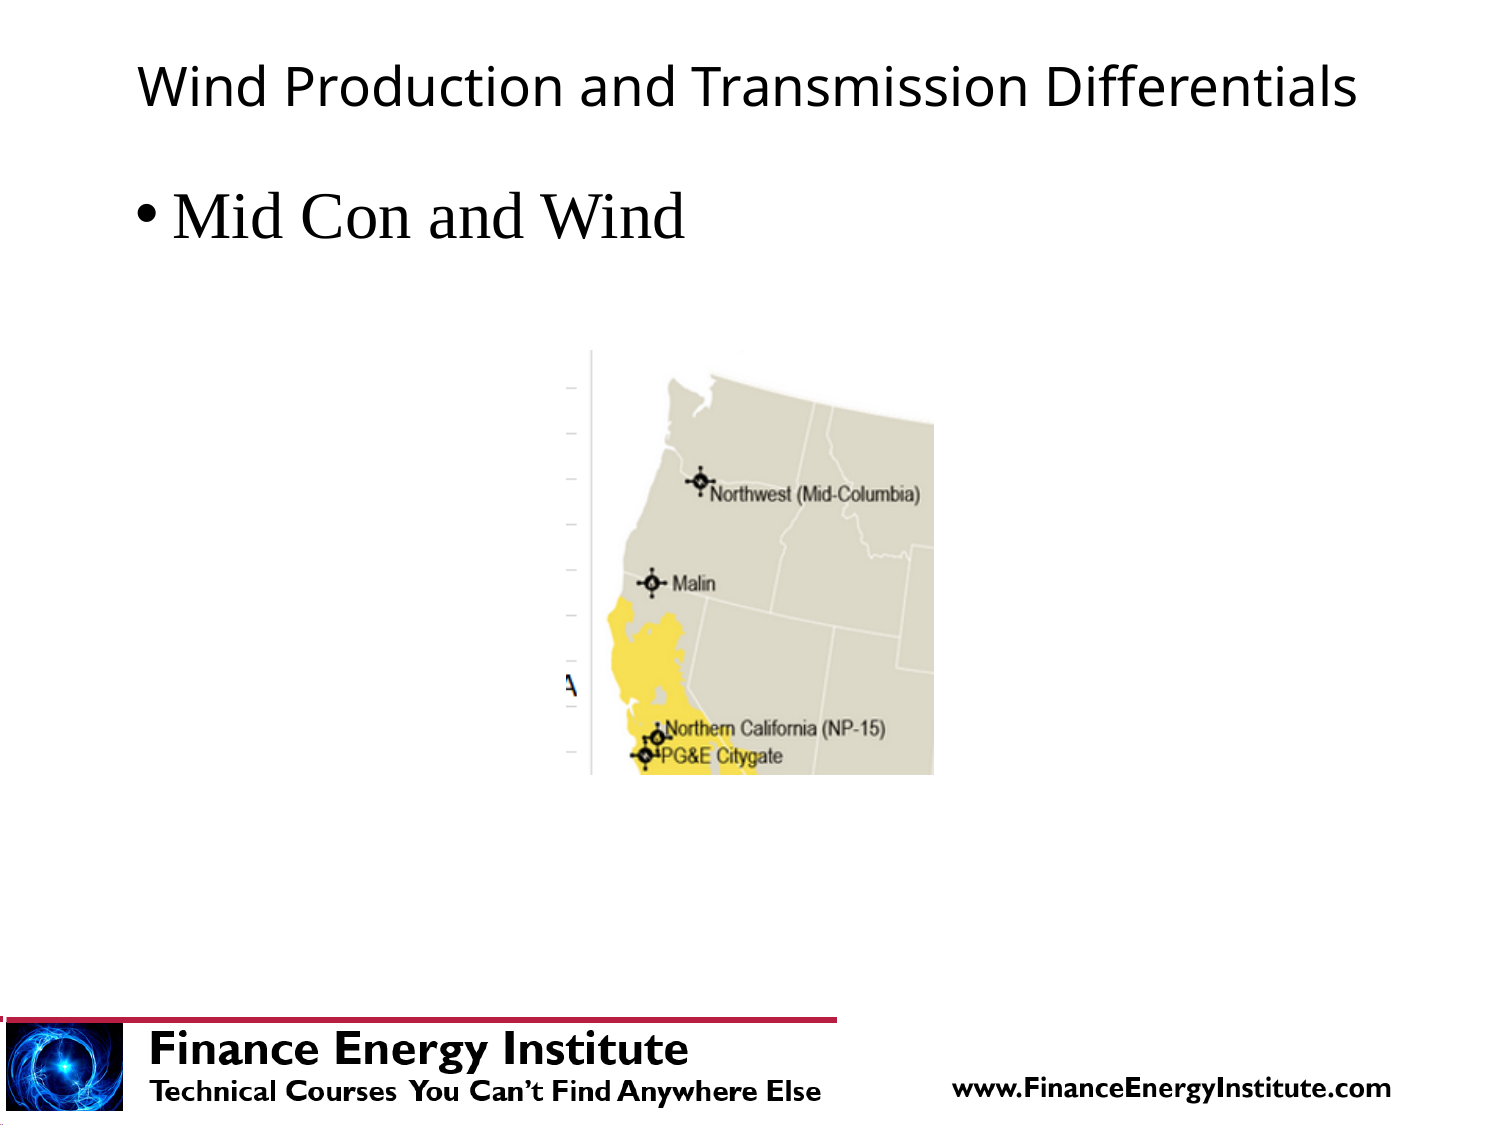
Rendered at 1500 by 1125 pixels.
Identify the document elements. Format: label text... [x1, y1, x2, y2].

list Mid Con and Wind [120, 173, 1417, 980]
picture [0, 1006, 837, 1125]
picture [566, 350, 934, 775]
picture [947, 1071, 1400, 1108]
title Wind Production and Transmission Differentials [120, 32, 1378, 146]
